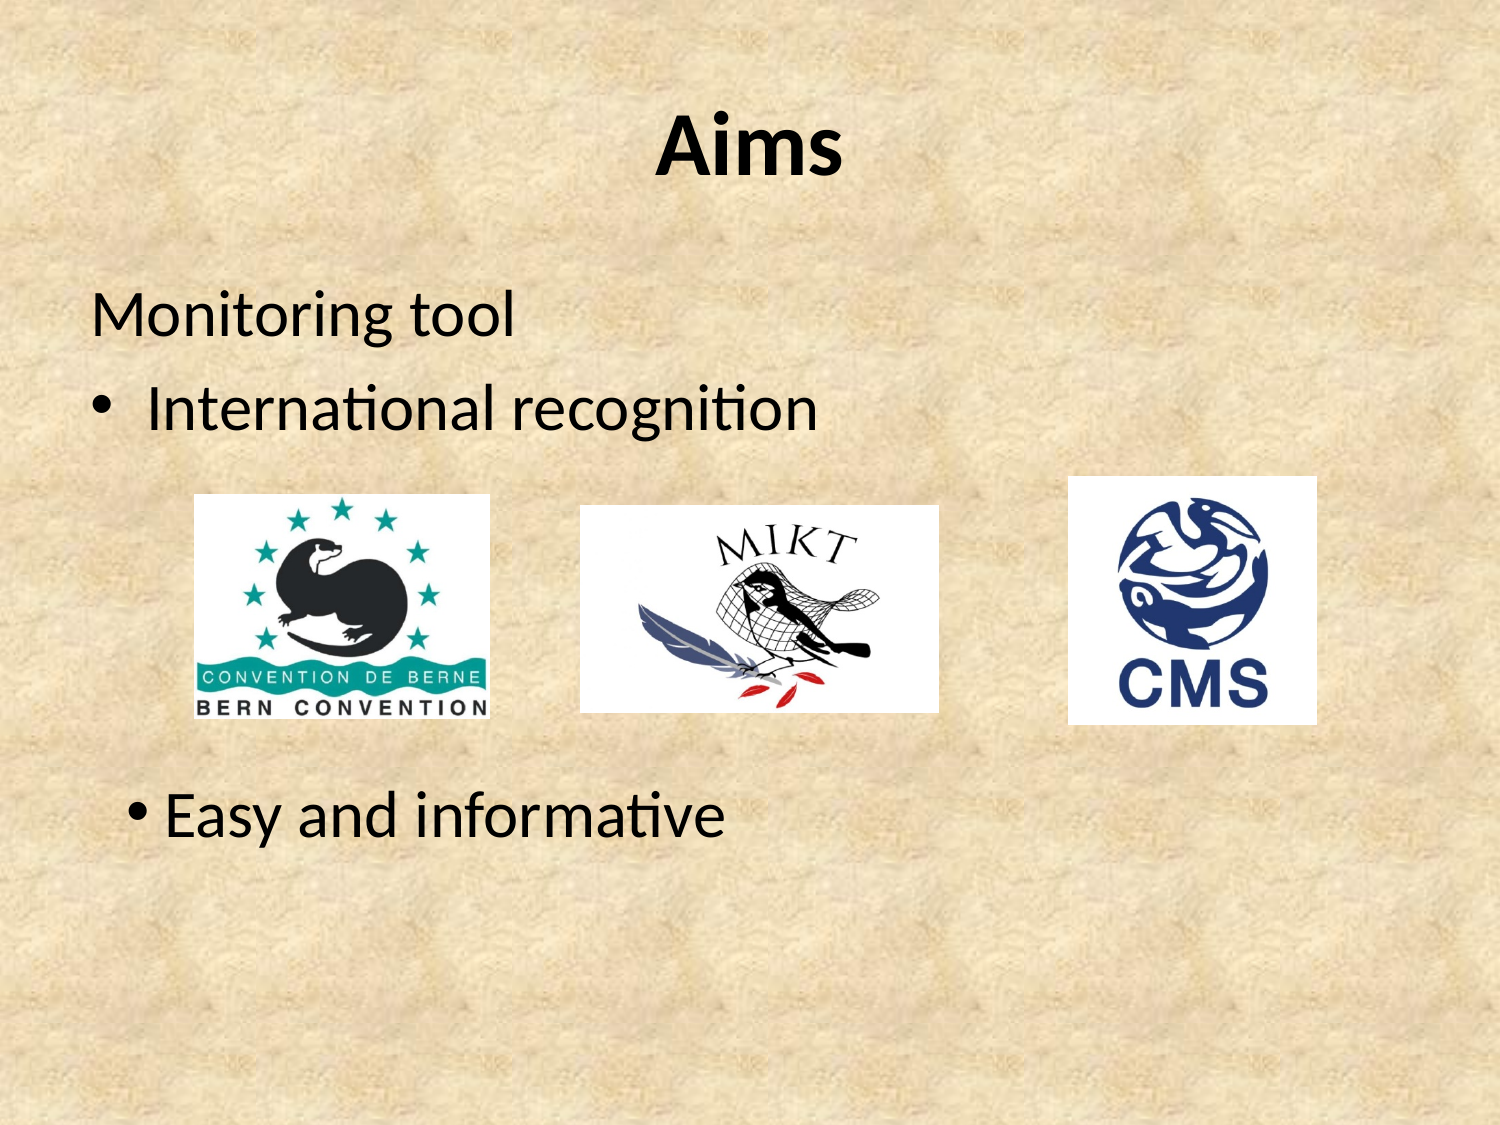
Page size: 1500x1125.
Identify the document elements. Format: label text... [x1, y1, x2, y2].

list Monitoring tool International recognition [75, 262, 1425, 480]
text_box Easy and informative [111, 763, 743, 858]
picture [0, 0, 1500, 1125]
title Aims [75, 45, 1425, 233]
